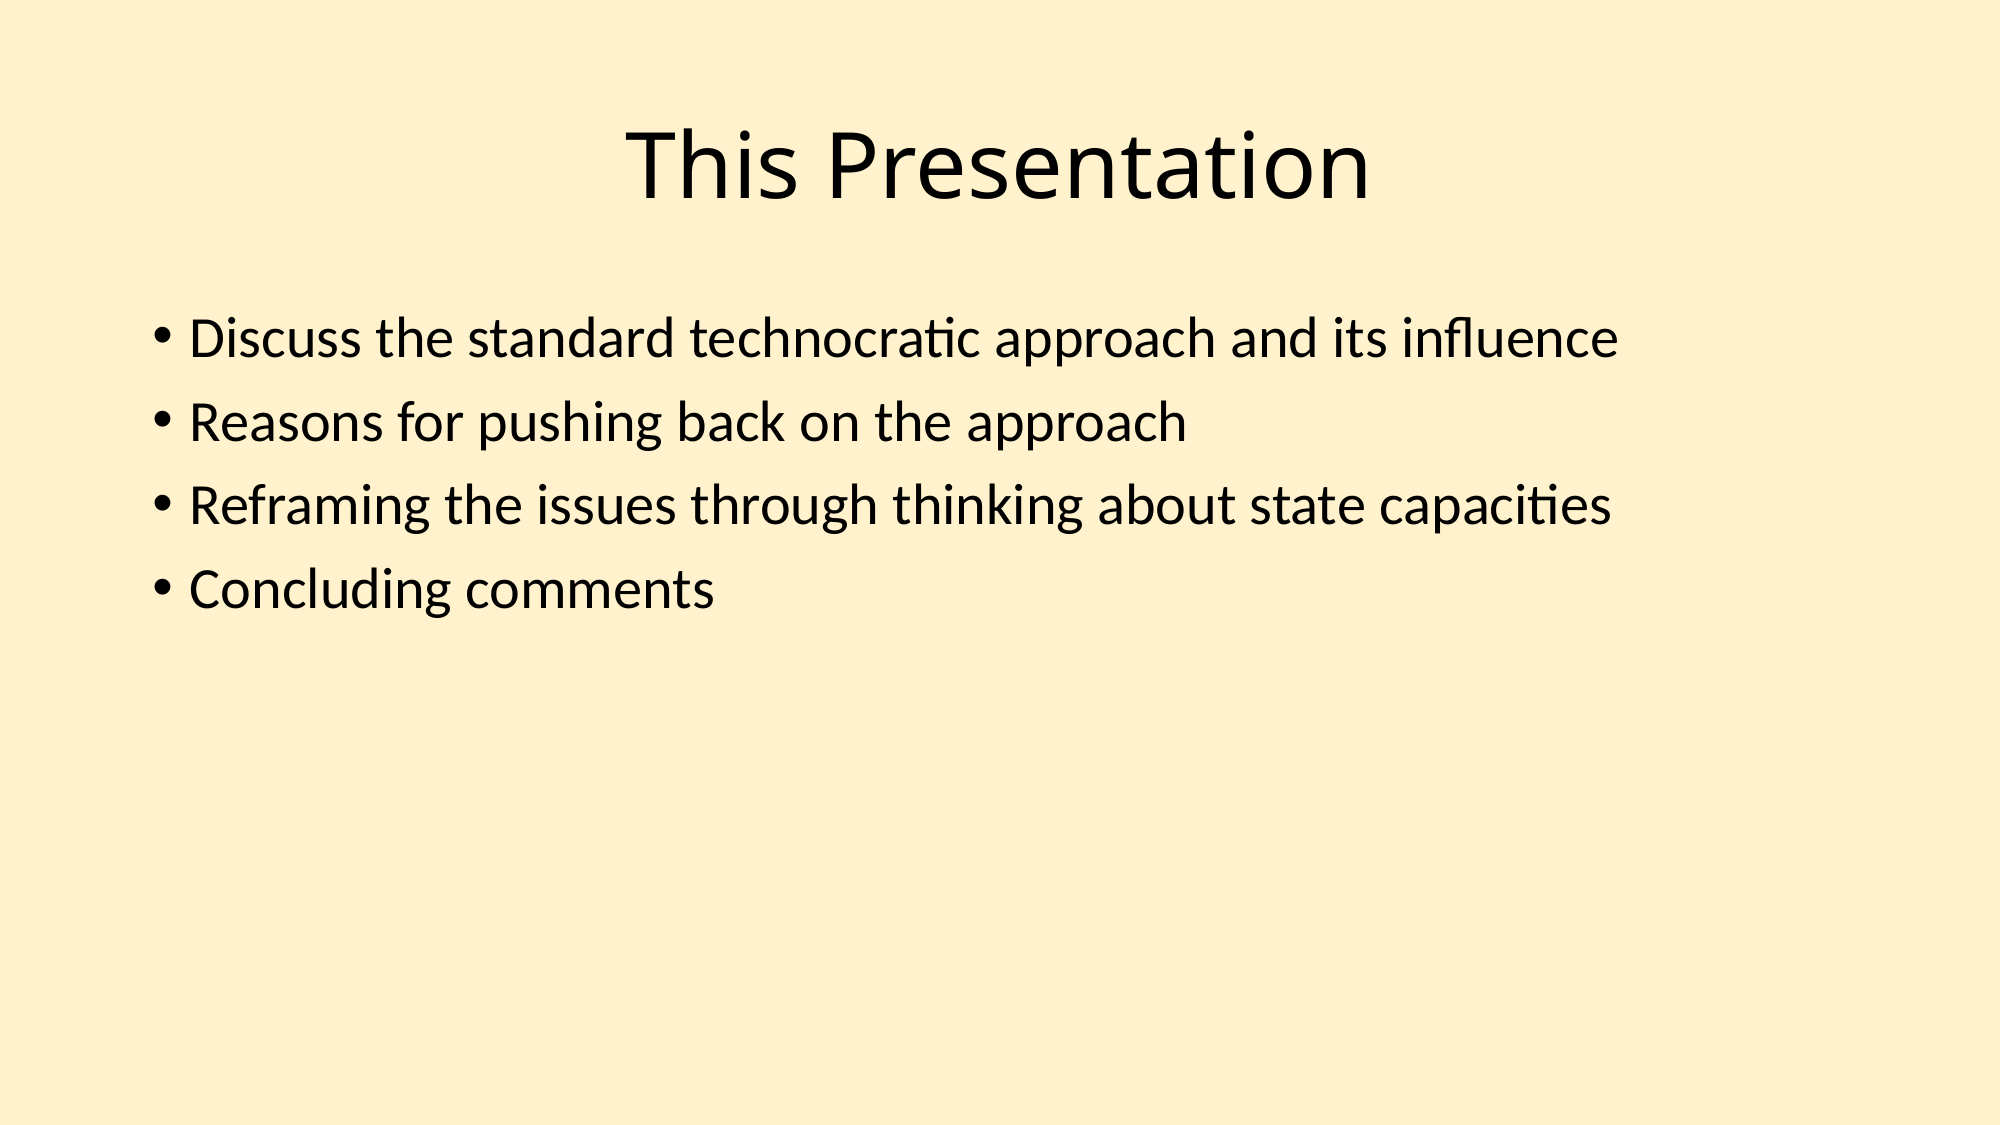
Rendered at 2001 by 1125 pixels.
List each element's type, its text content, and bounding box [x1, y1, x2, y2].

title This Presentation [137, 59, 1863, 278]
list Discuss the standard technocratic approach and its influence Reasons for pushing back on the approach Reframing the issues through thinking about state capacities Concluding comments [137, 299, 1863, 1014]
